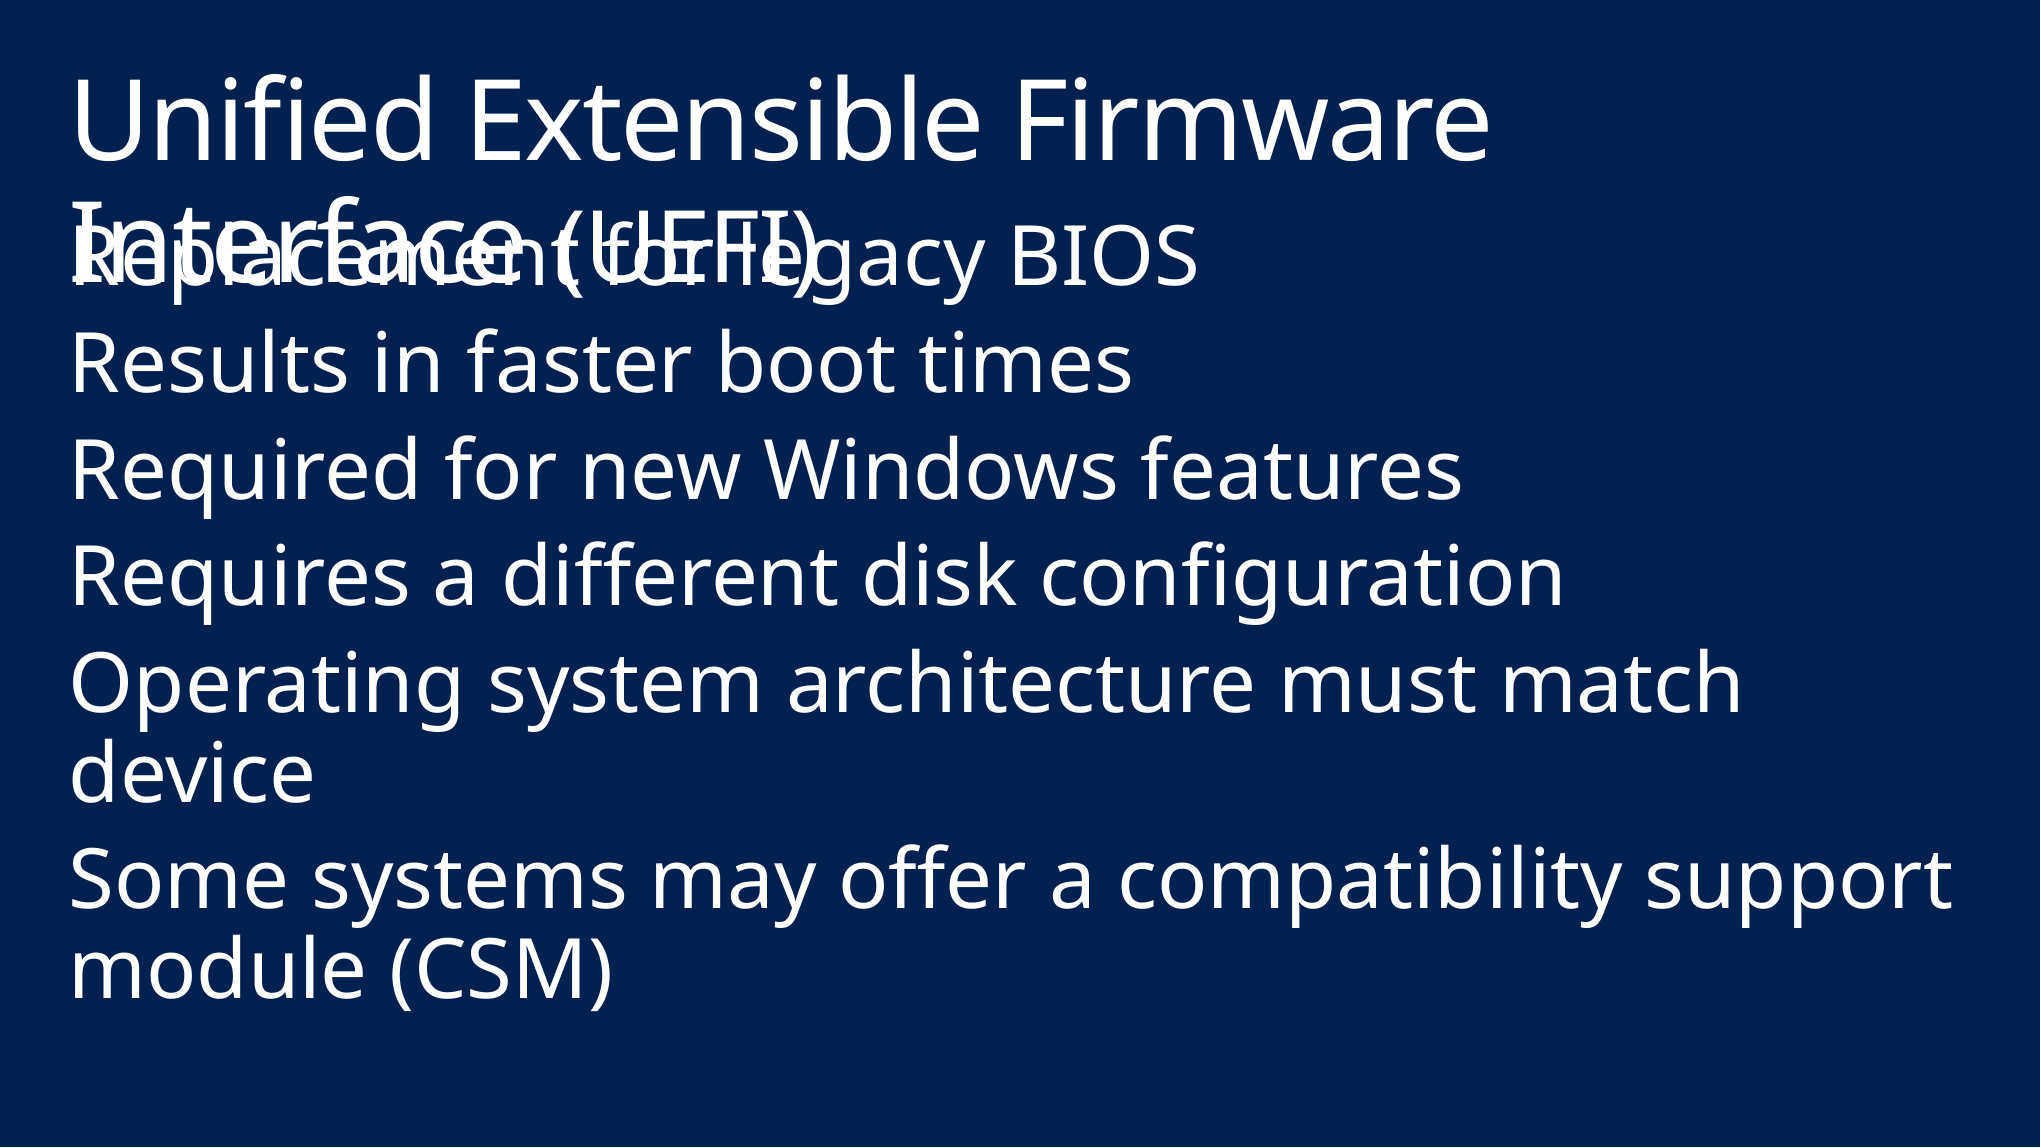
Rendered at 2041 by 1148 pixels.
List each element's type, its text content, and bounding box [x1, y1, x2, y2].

list Replacement for legacy BIOS Results in faster boot times Required for new Windows features Requires a different disk configuration Operating system architecture must match device Some systems may offer a compatibility support module (CSM) [45, 198, 1996, 967]
title Unified Extensible Firmware Interface (UEFI) [45, 48, 1996, 198]
